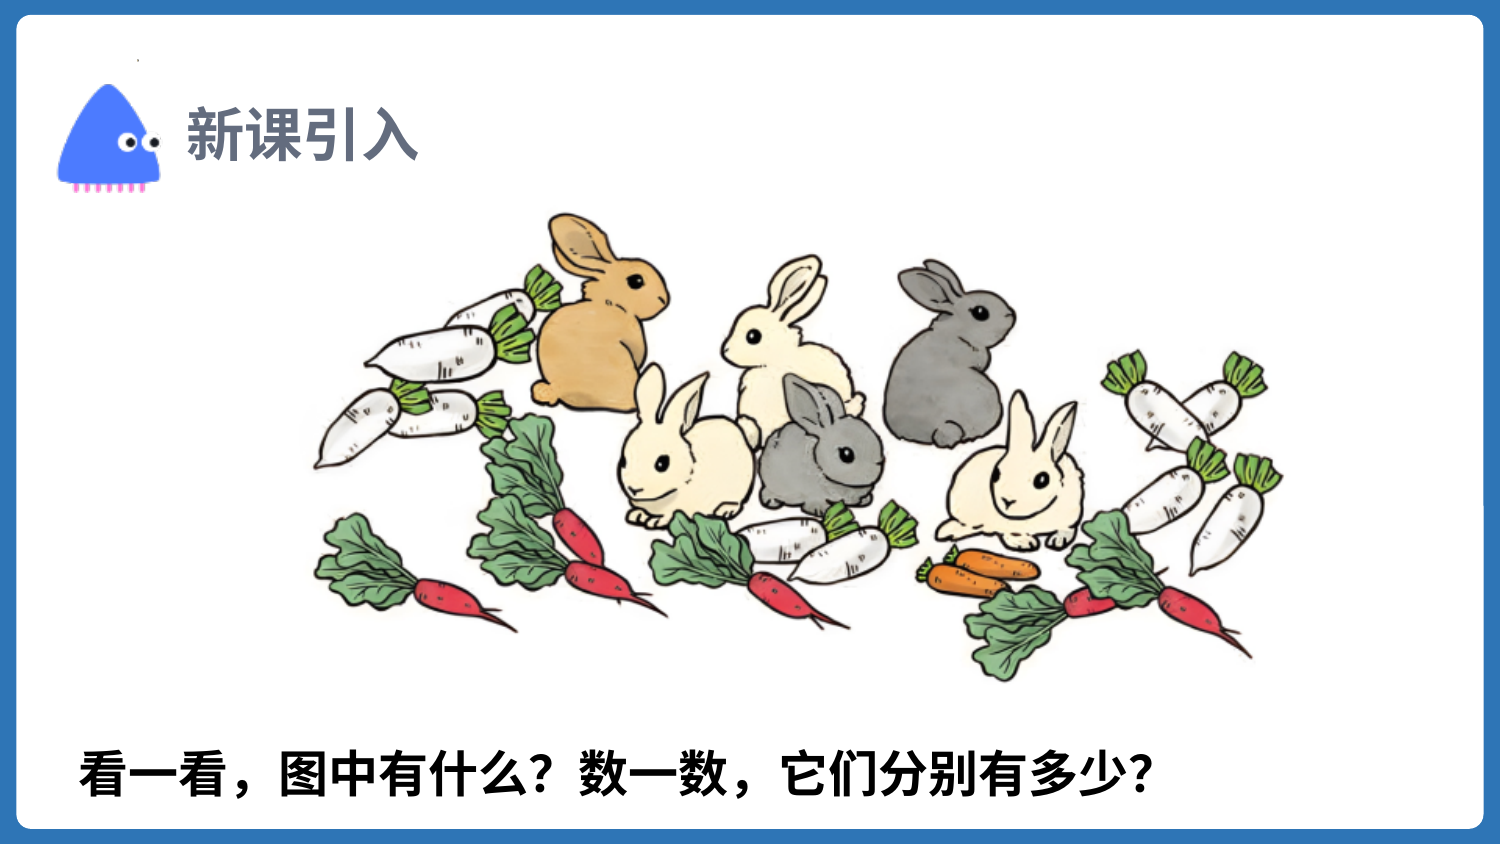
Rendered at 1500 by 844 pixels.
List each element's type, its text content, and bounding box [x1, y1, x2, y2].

picture [54, 83, 164, 193]
text_box 看一看，图中有什么？数一数，它们分别有多少？ [63, 735, 1449, 811]
picture [234, 192, 1326, 689]
